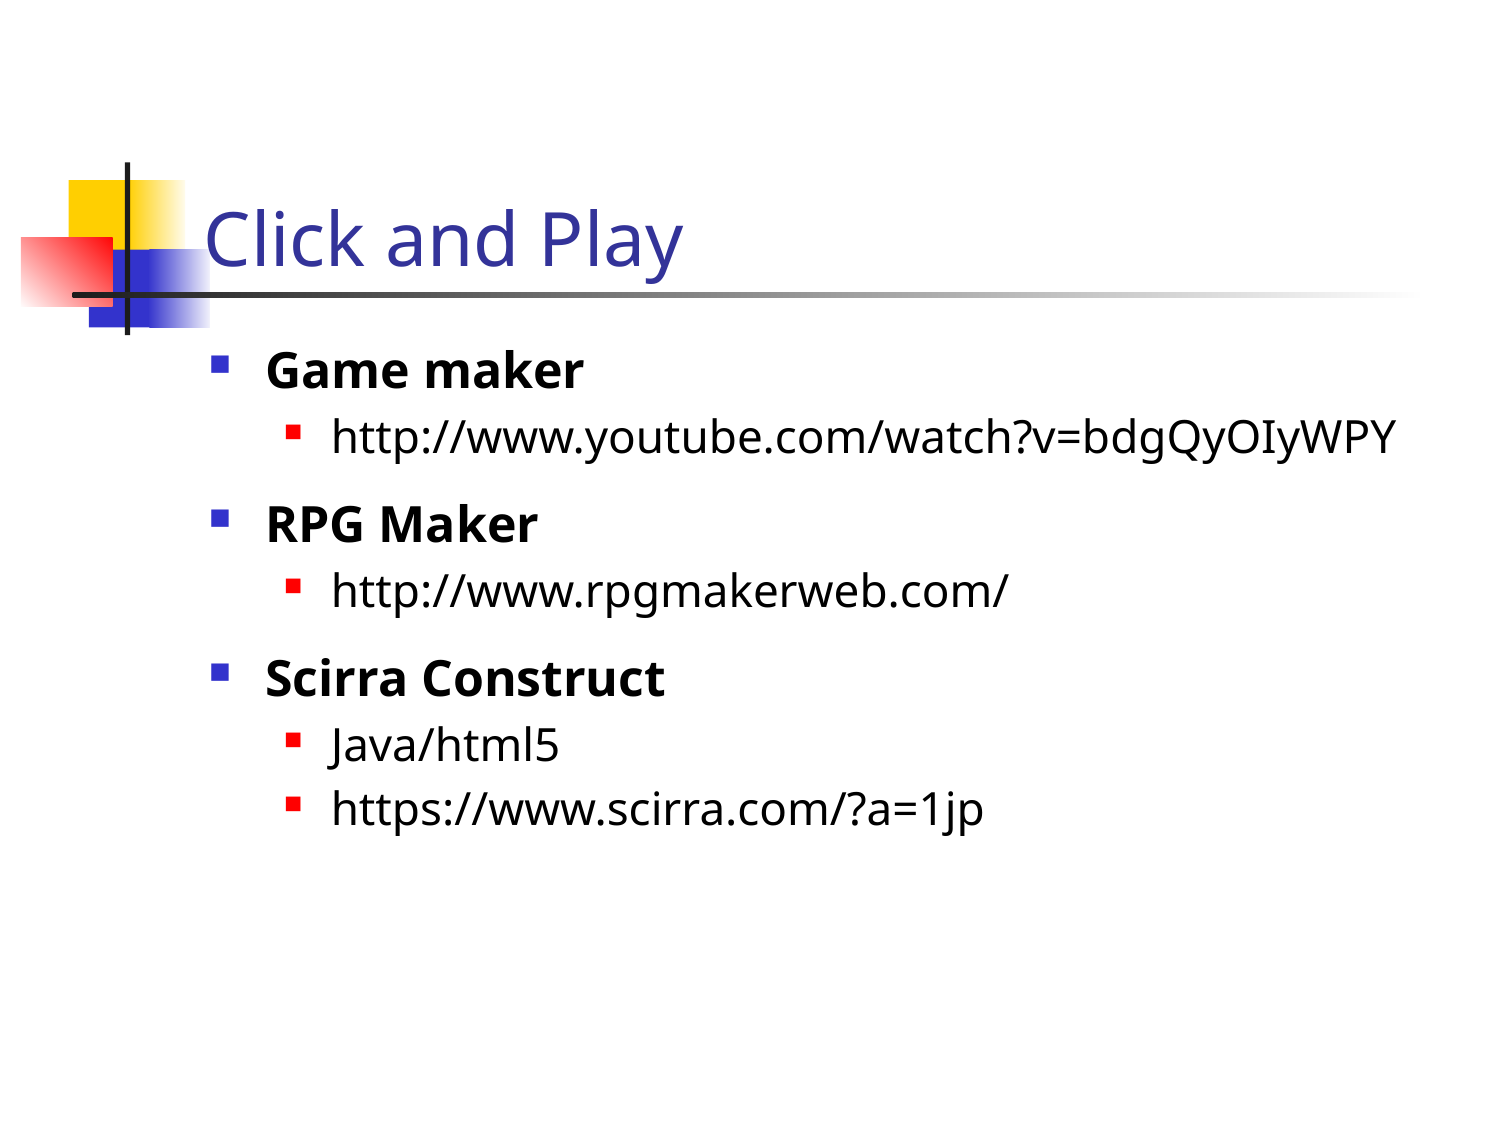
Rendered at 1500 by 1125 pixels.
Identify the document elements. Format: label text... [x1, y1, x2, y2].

list Game maker http://www.youtube.com/watch?v=bdgQyOIyWPY RPG Maker http://www.rpgmakerweb.com/ Scirra Construct Java/html5 https://www.scirra.com/?a=1jp [193, 331, 1469, 1006]
title Click and Play [188, 101, 1468, 289]
